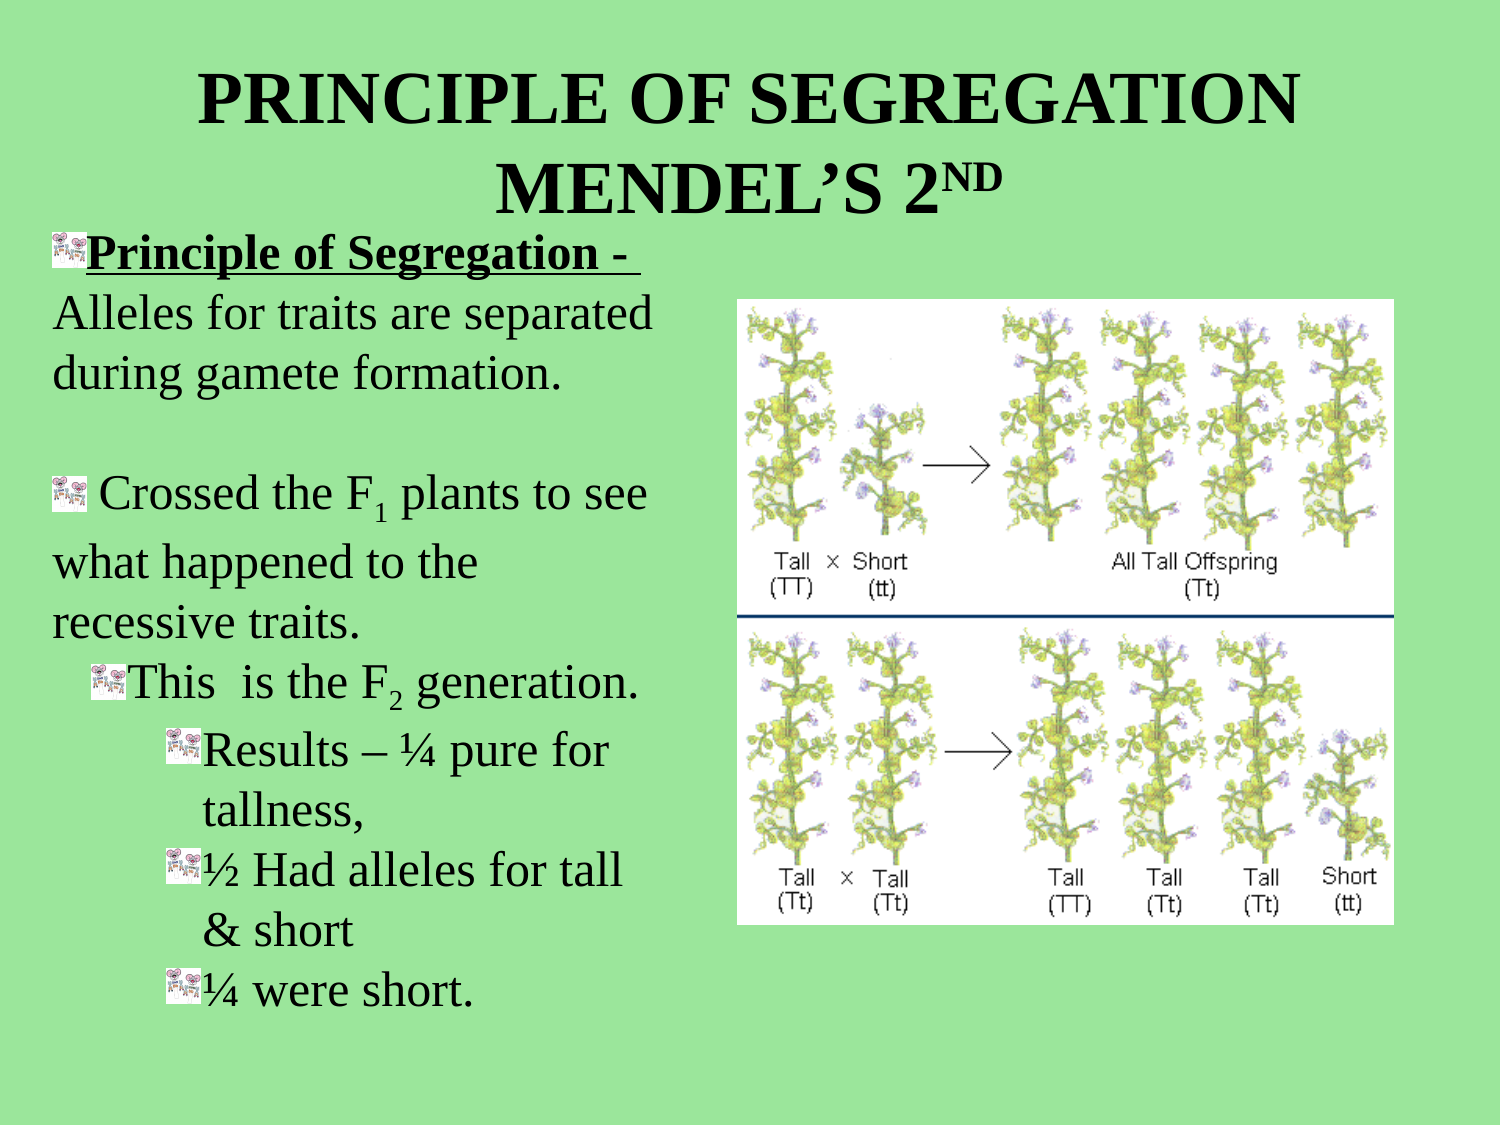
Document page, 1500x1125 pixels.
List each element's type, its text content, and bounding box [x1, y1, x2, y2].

title PRINCIPLE OF SEGREGATION MENDEL’S 2ND [75, 45, 1425, 233]
text_box Principle of Segregation - Alleles for traits are separated during gamete formation. Crossed the F1 plants to see what happened to the recessive traits. This is the F2 generation. Results – ¼ pure for tallness, ½ Had alleles for tall & short ¼ were short. [37, 212, 688, 1024]
picture [166, 728, 201, 764]
picture [52, 232, 87, 268]
picture [91, 664, 126, 700]
picture [166, 968, 201, 1004]
picture [166, 848, 201, 884]
picture [52, 476, 87, 512]
picture [737, 299, 1394, 926]
